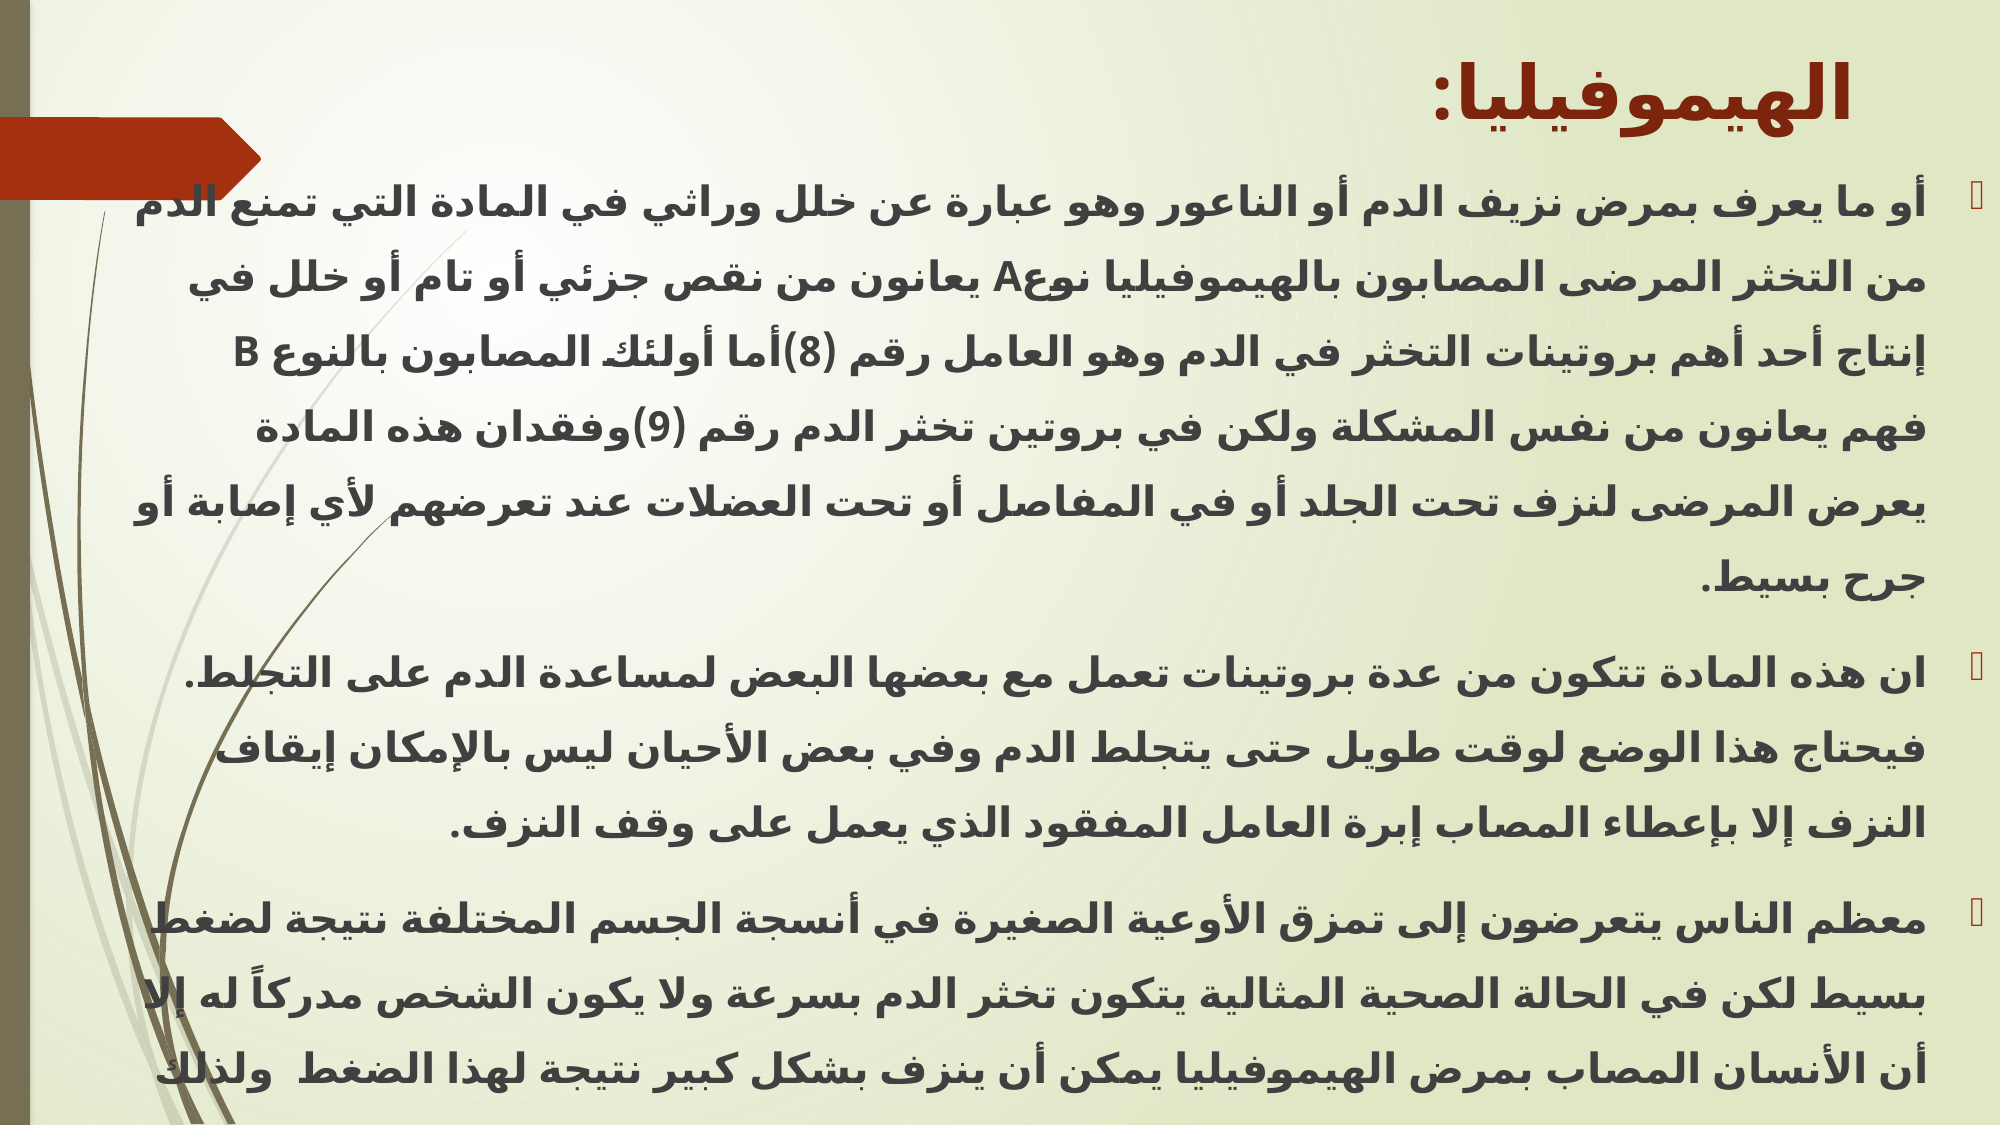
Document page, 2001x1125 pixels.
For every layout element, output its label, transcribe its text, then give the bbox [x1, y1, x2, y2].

title الهيموفيليا: [408, 37, 1871, 142]
list أو ما يعرف بمرض نزيف الدم أو الناعور وهو عبارة عن خلل وراثي في المادة التي تمنع الدم من التخثر المرضى المصابون بالهيموفيليا نوعA يعانون من نقص جزئي أو تام أو خلل في إنتاج أحد أهم بروتينات التخثر في الدم وهو العامل رقم (8)أما أولئك المصابون بالنوع B فهم يعانون من نفس المشكلة ولكن في بروتين تخثر الدم رقم (9)وفقدان هذه المادة يعرض المرضى لنزف تحت الجلد أو في المفاصل أو تحت العضلات عند تعرضهم لأي إصابة أو جرح بسيط. ان هذه المادة تتكون من عدة بروتينات تعمل مع بعضها البعض لمساعدة الدم على التجلط. فيحتاج هذا الوضع لوقت طويل حتى يتجلط الدم وفي بعض الأحيان ليس بالإمكان إيقاف النزف إلا بإعطاء المصاب إبرة العامل المفقود الذي يعمل على وقف النزف. معظم الناس يتعرضون إلى تمزق الأوعية الصغيرة في أنسجة الجسم المختلفة نتيجة لضغط بسيط لكن في الحالة الصحية المثالية يتكون تخثر الدم بسرعة ولا يكون الشخص مدركاً له إلا أن الأنسان المصاب بمرض الهيموفيليا يمكن أن ينزف بشكل كبير نتيجة لهذا الضغط ولذلك العديد من حالات النزيف تحدث بدون سبب [118, 142, 2000, 762]
